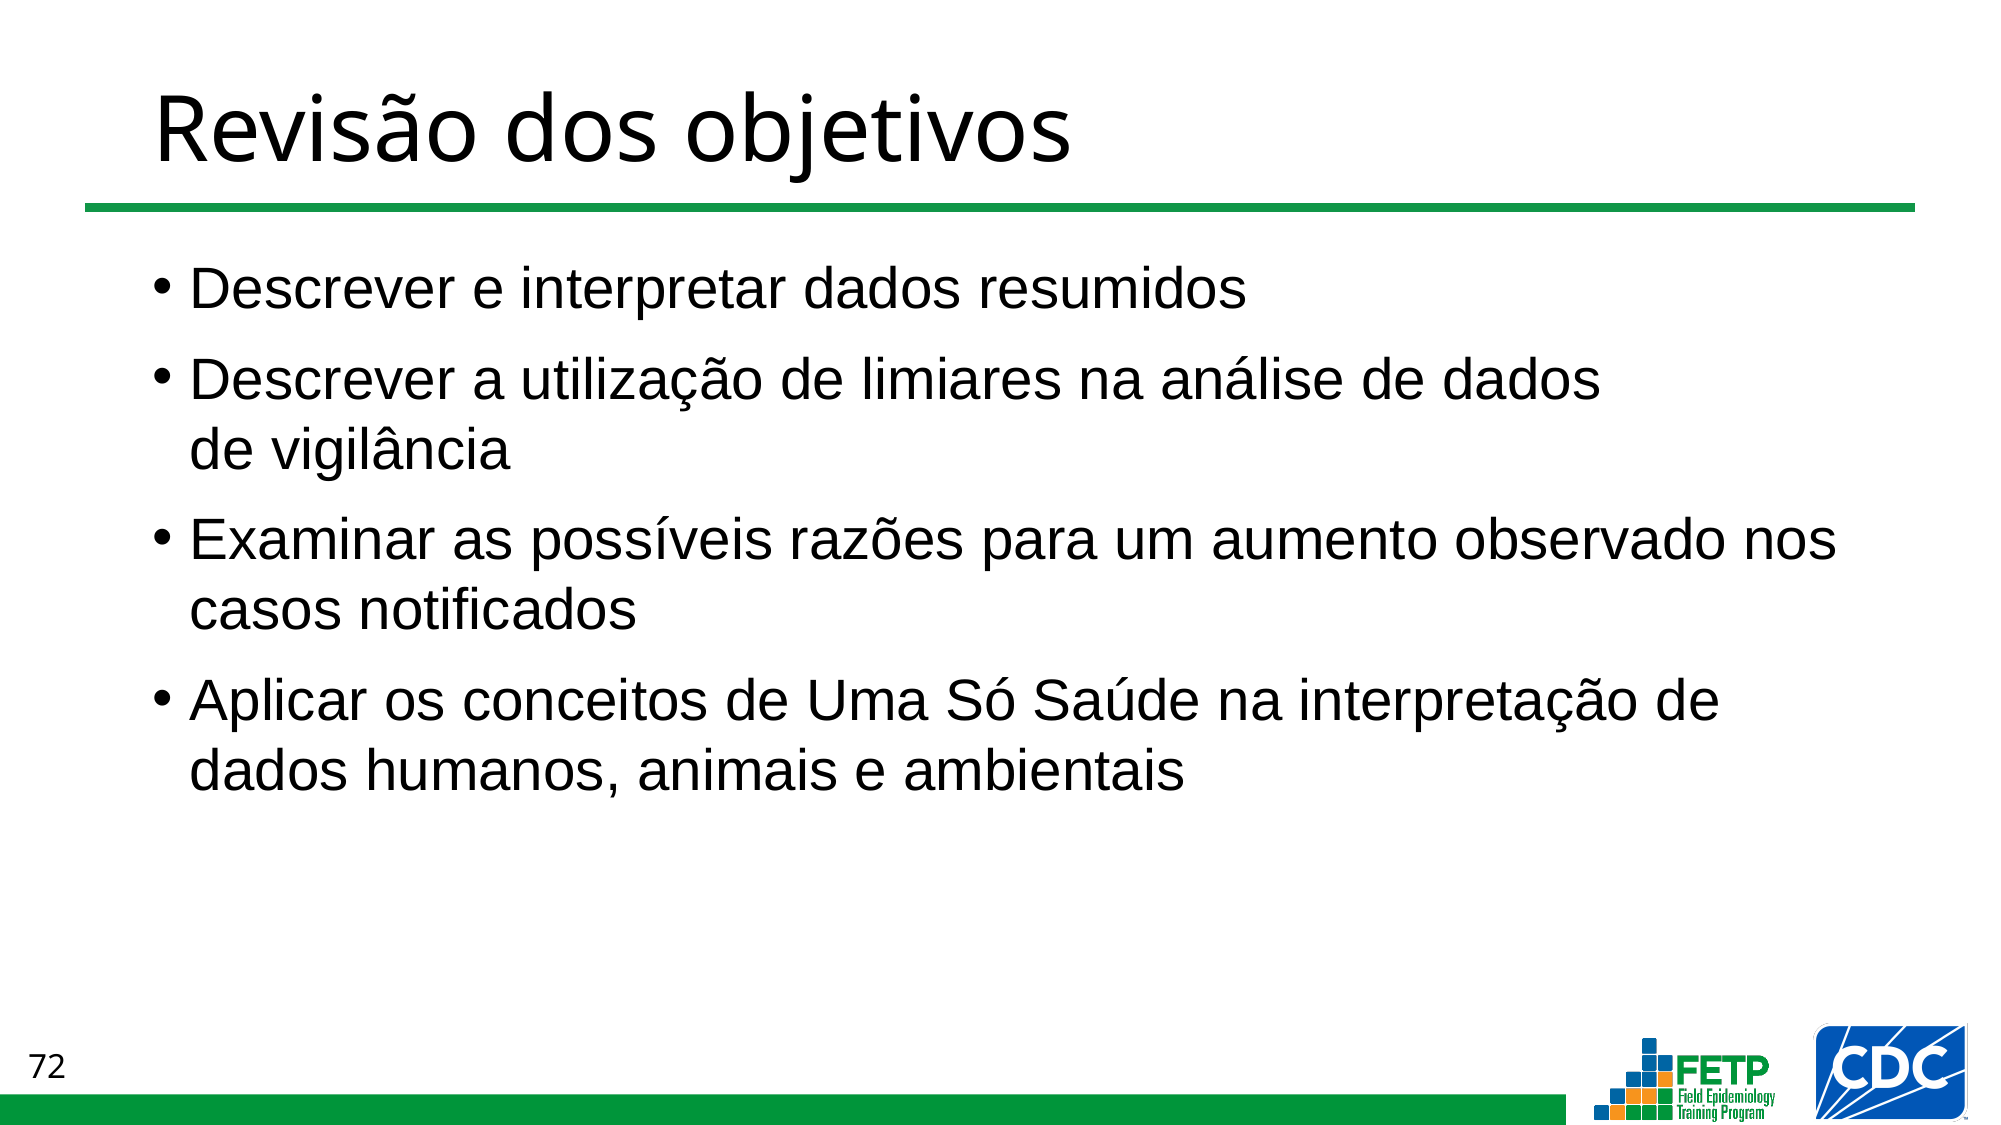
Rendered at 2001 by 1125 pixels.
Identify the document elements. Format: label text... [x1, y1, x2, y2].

list Descrever e interpretar dados resumidos Descrever a utilização de limiares na análise de dados de vigilância Examinar as possíveis razões para um aumento observado nos casos notificados Aplicar os conceitos de Uma Só Saúde na interpretação de dados humanos, animais e ambientais [137, 242, 1863, 1004]
picture [1813, 1023, 1968, 1122]
title Revisão dos objetivos [137, 75, 1863, 207]
picture [1594, 1038, 1775, 1122]
